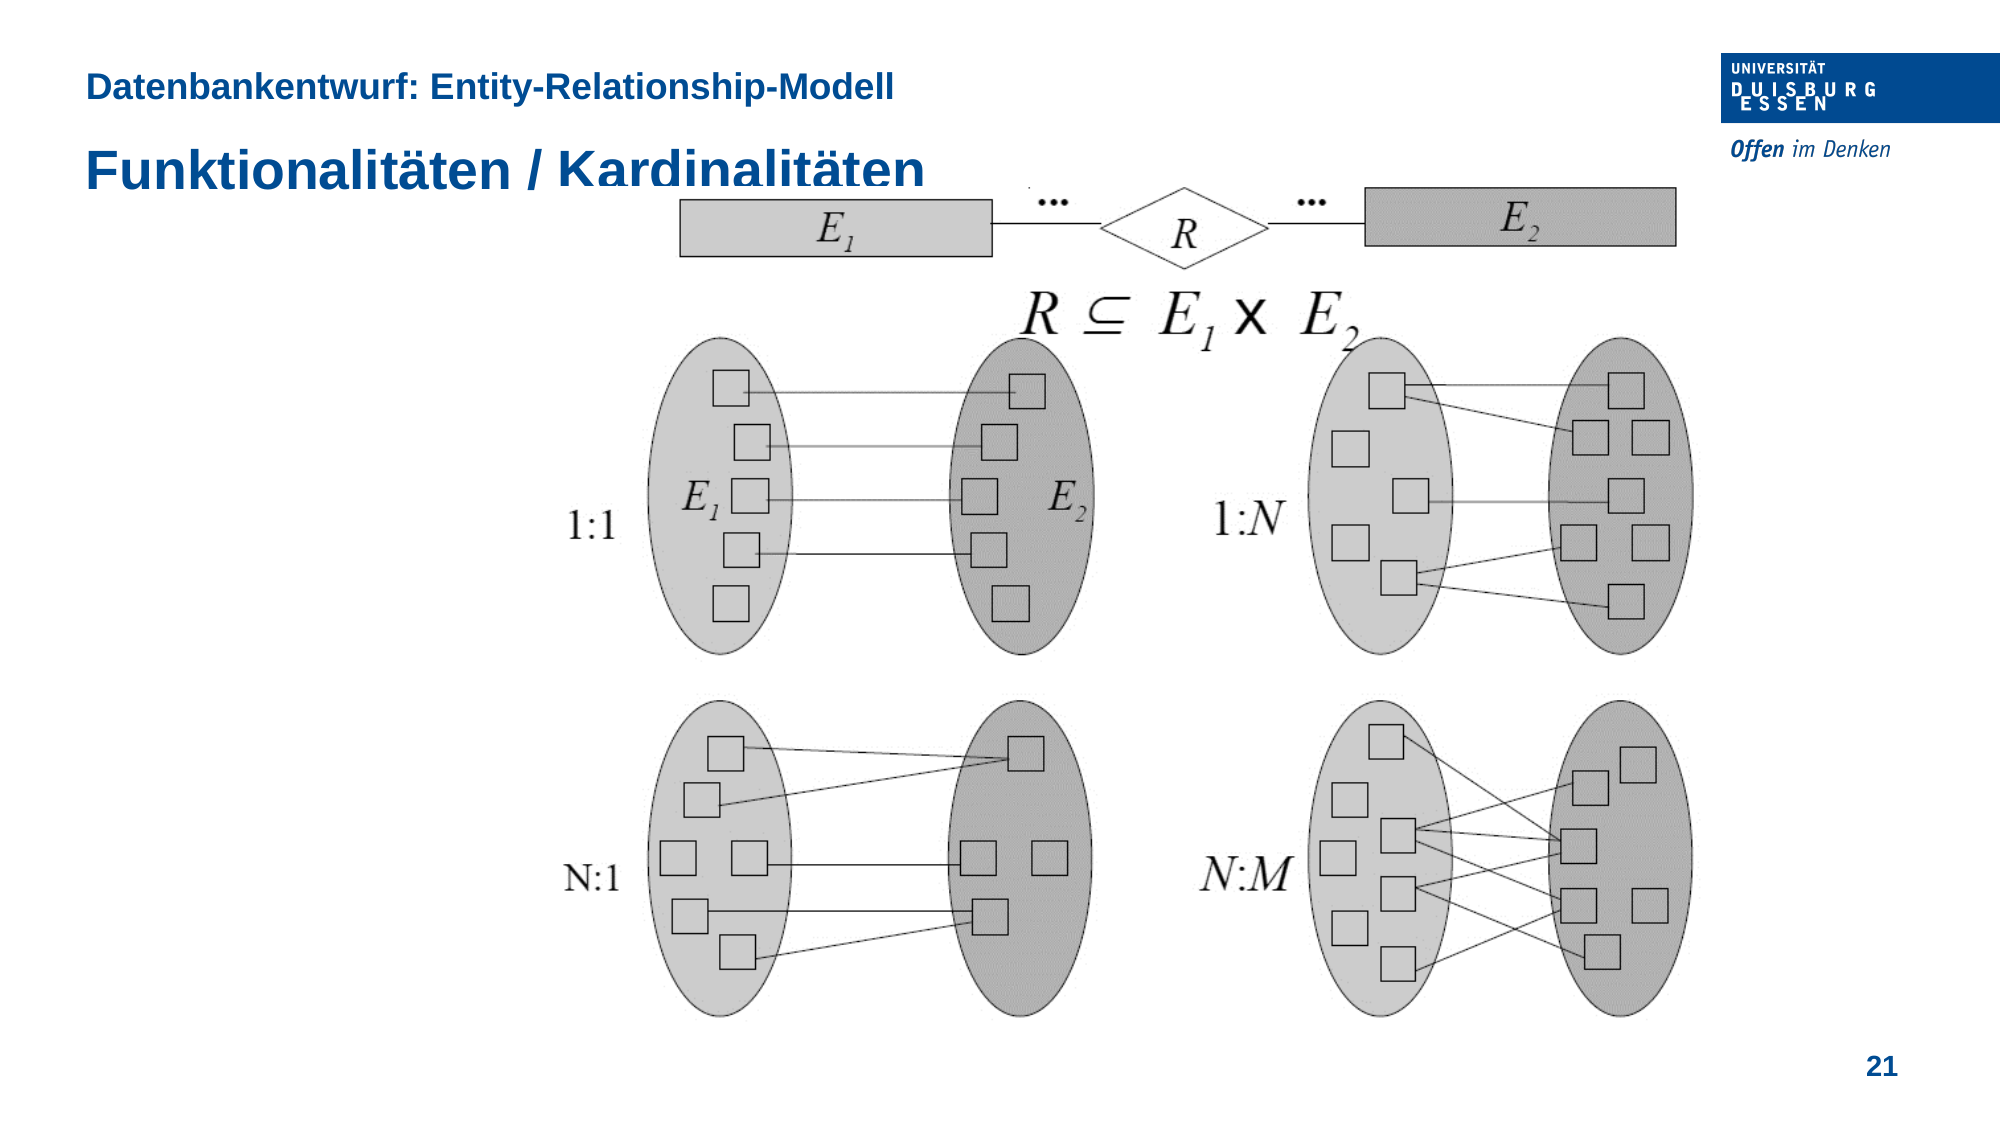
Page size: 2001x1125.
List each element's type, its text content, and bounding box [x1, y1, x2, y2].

slide_number 21 [1677, 1039, 1914, 1081]
picture [1721, 53, 2000, 162]
list Datenbankentwurf: Entity-Relationship-Modell [85, 67, 1694, 109]
picture [558, 186, 1723, 1023]
list Funktionalitäten / Kardinalitäten [85, 134, 1694, 210]
